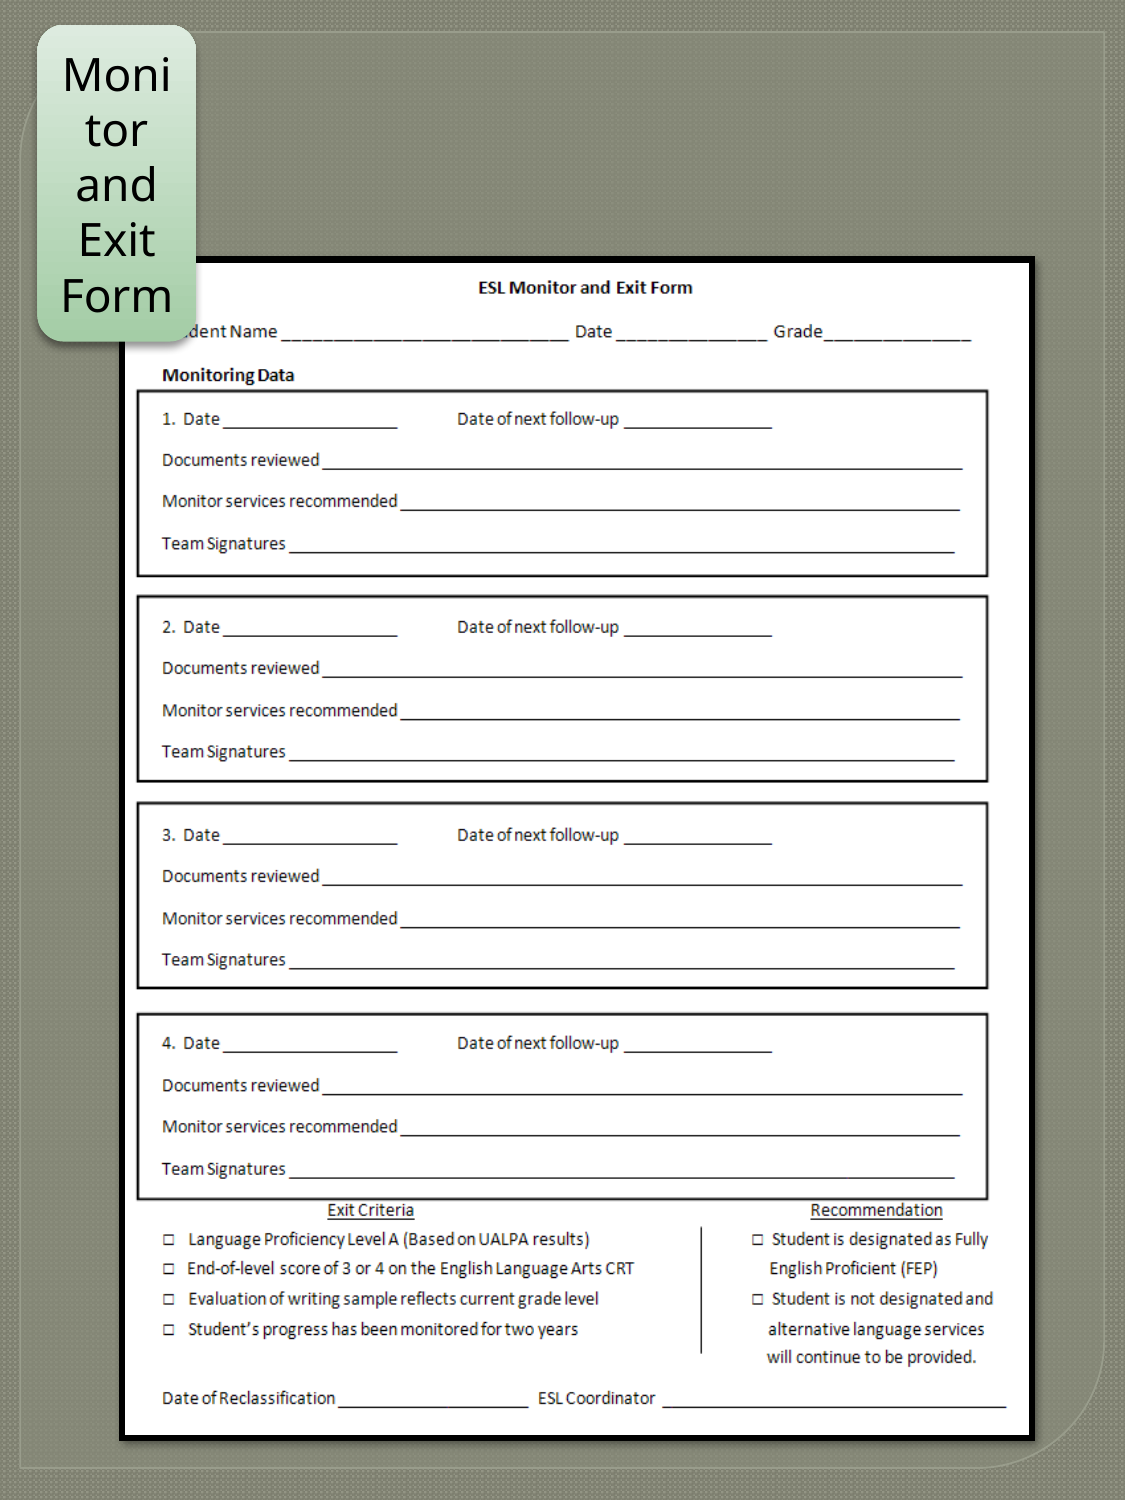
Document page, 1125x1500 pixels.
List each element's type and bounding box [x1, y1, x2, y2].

list [124, 262, 1030, 1436]
text_box [37, 24, 479, 342]
